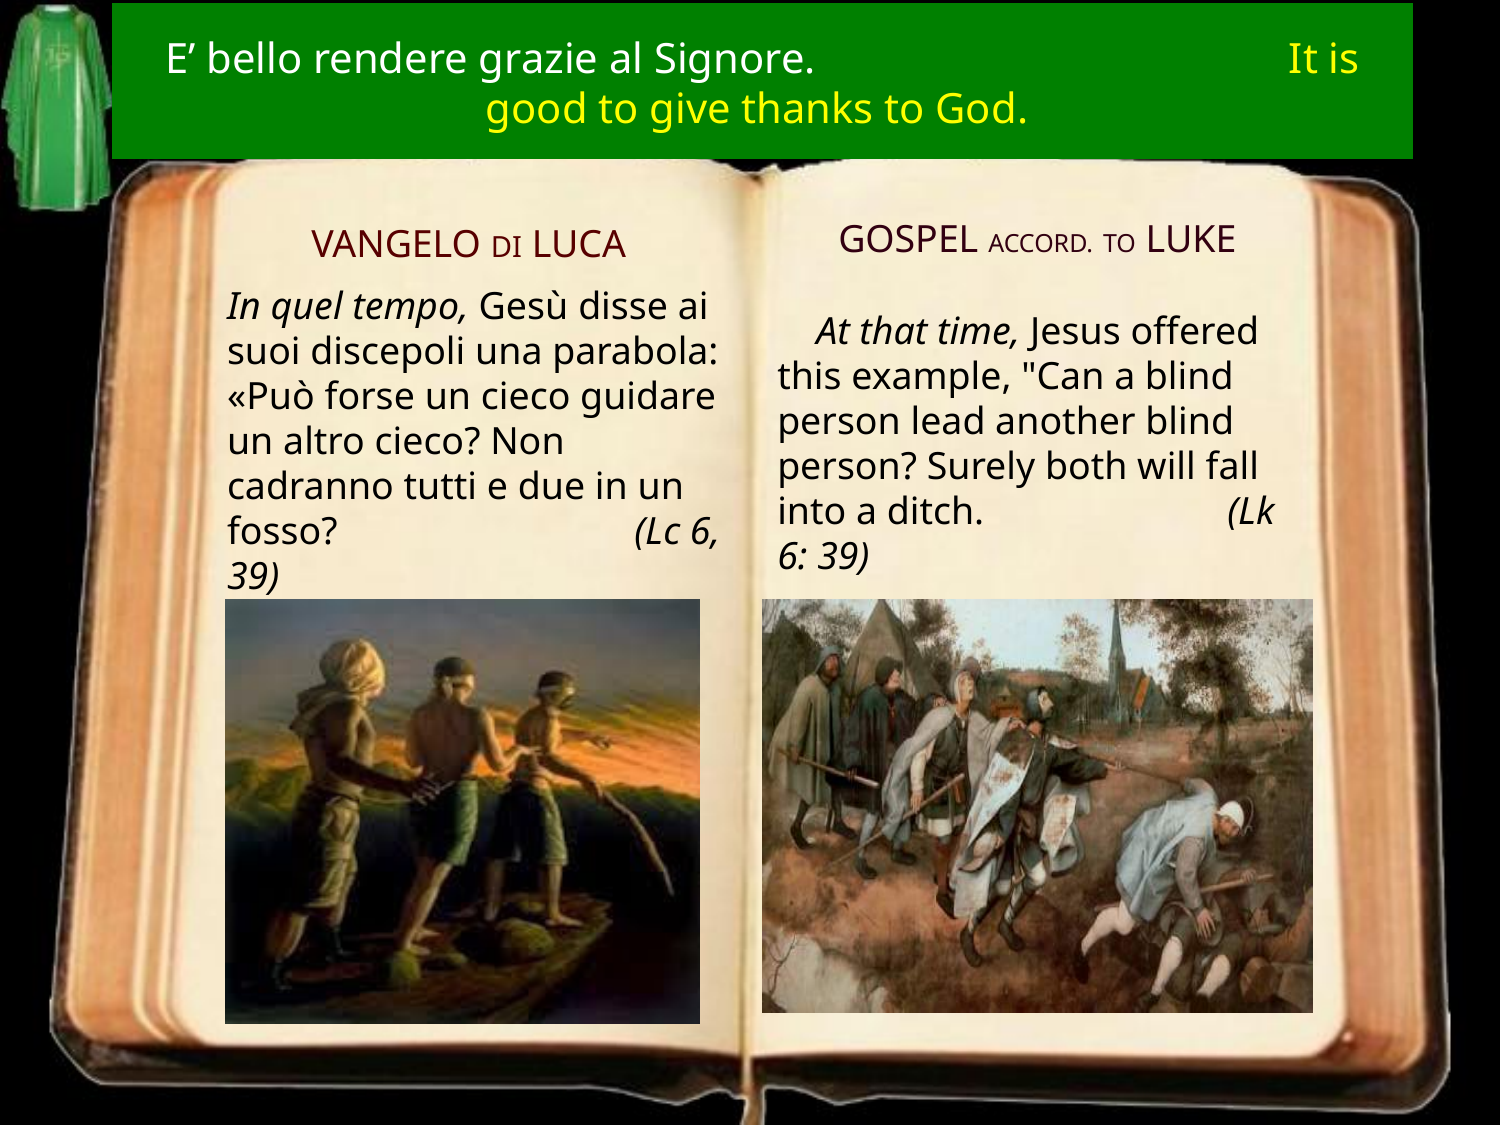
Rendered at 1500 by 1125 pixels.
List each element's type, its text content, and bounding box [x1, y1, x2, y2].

picture [0, 0, 1500, 1125]
text_box E’ bello rendere grazie al Signore. It is good to give thanks to God. [112, 4, 1413, 159]
title GOSPEL ACCORD. TO LUKE [738, 212, 1363, 263]
text_box [212, 237, 763, 298]
text_box At that time, Jesus offered this example, "Can a blind person lead another blind person? Surely both will fall into a ditch. (Lk 6: 39) [762, 299, 1313, 585]
text_box In quel tempo, Gesù disse ai suoi discepoli una parabola: «Può forse un cieco guidare un altro cieco? Non cadranno tutti e due in un fosso? (Lc 6, 39) [212, 274, 738, 605]
text_box VANGELO DI LUCA [199, 212, 738, 273]
text_box [749, 274, 1338, 335]
